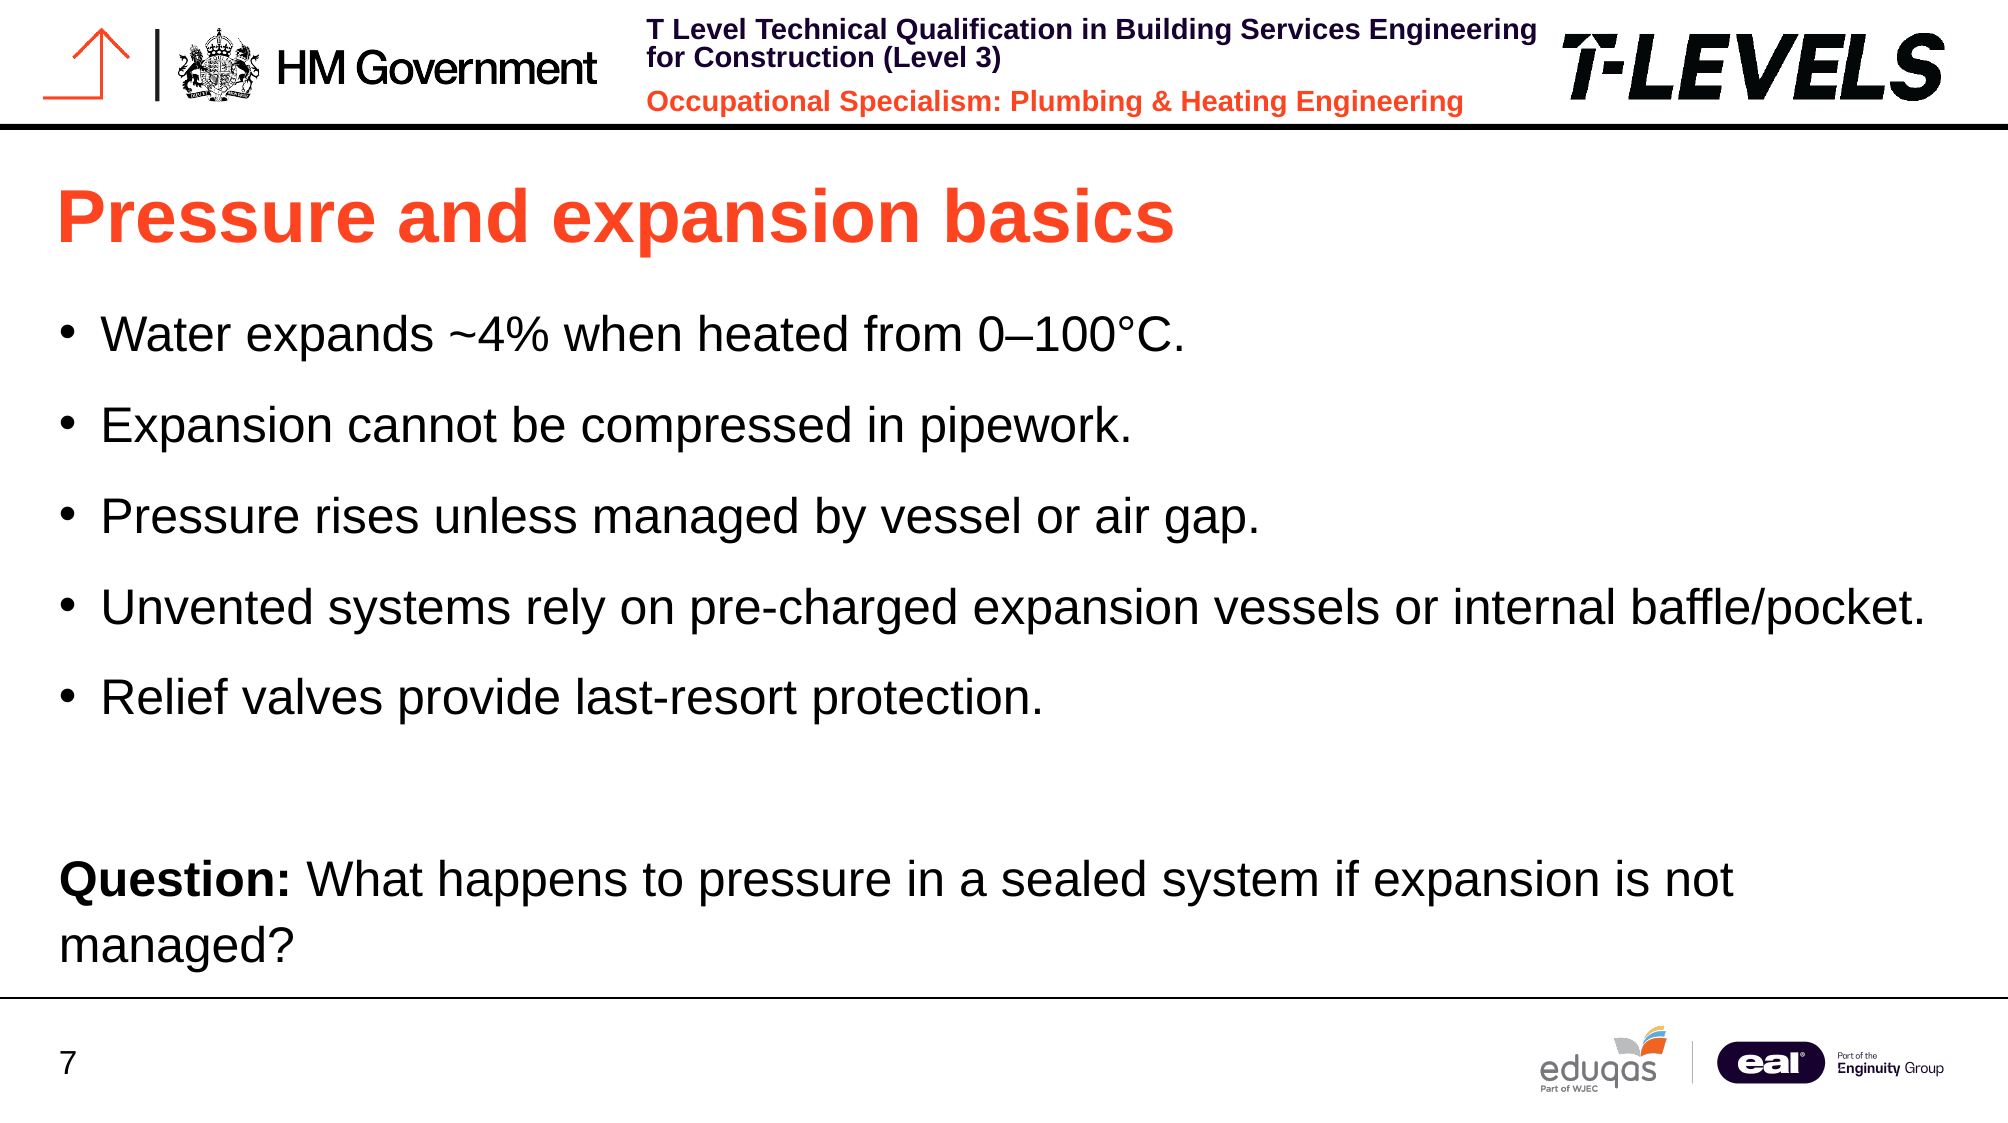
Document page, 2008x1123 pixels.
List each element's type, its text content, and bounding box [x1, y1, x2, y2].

title Pressure and expansion basics [41, 111, 1949, 314]
list Water expands ~4% when heated from 0–100°C. Expansion cannot be compressed in pipework. Pressure rises unless managed by vessel or air gap. Unvented systems rely on pre-charged expansion vessels or internal baffle/pocket. Relief valves provide last-resort protection. Question: What happens to pressure in a sealed system if expansion is not managed? [59, 295, 1951, 1025]
picture [1535, 1025, 1949, 1097]
picture [155, 28, 597, 102]
picture [38, 27, 136, 100]
picture [1543, 25, 1964, 108]
